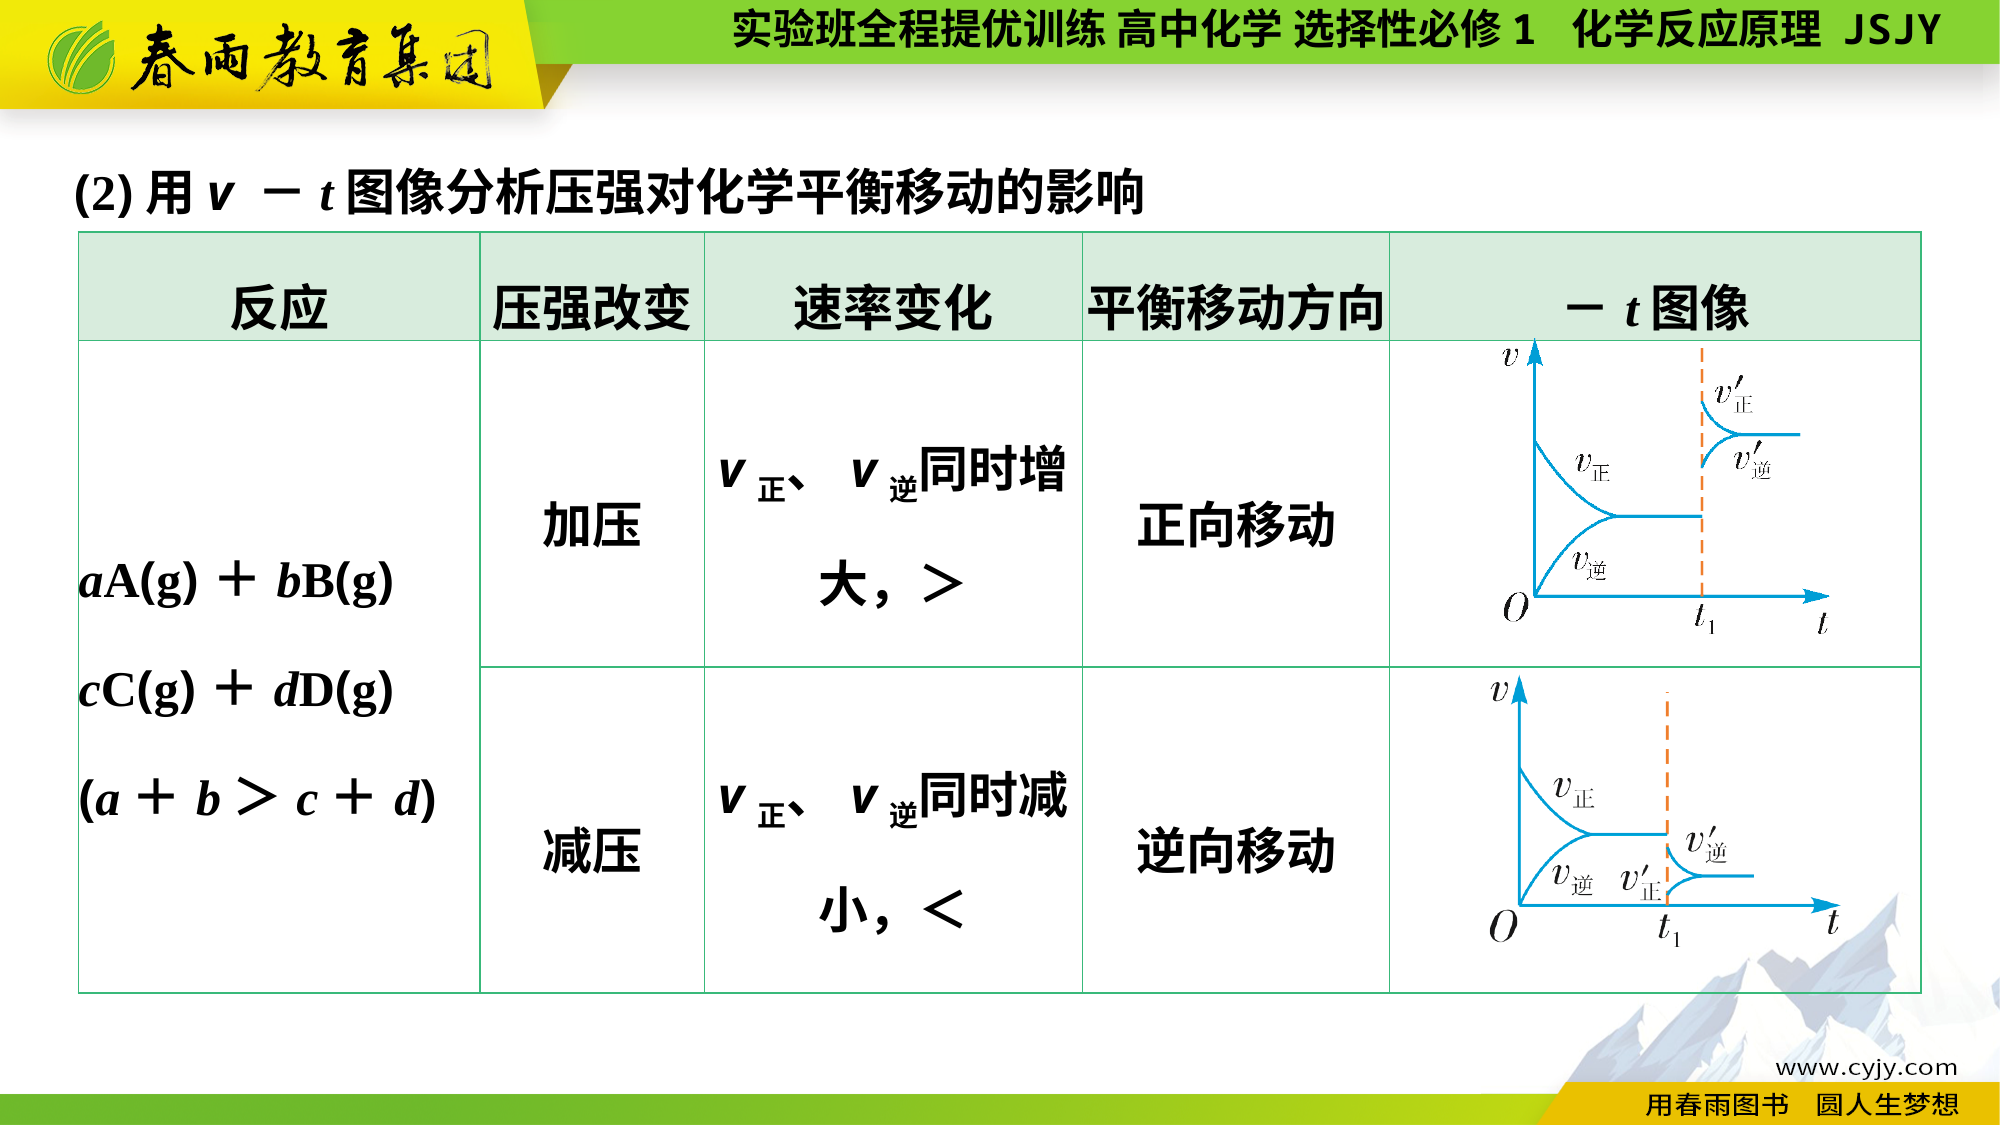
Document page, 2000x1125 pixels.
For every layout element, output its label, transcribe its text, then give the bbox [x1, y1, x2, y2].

picture [0, 0, 2000, 1125]
list (2)用v －t图像分析压强对化学平衡移动的影响 [59, 122, 1944, 229]
